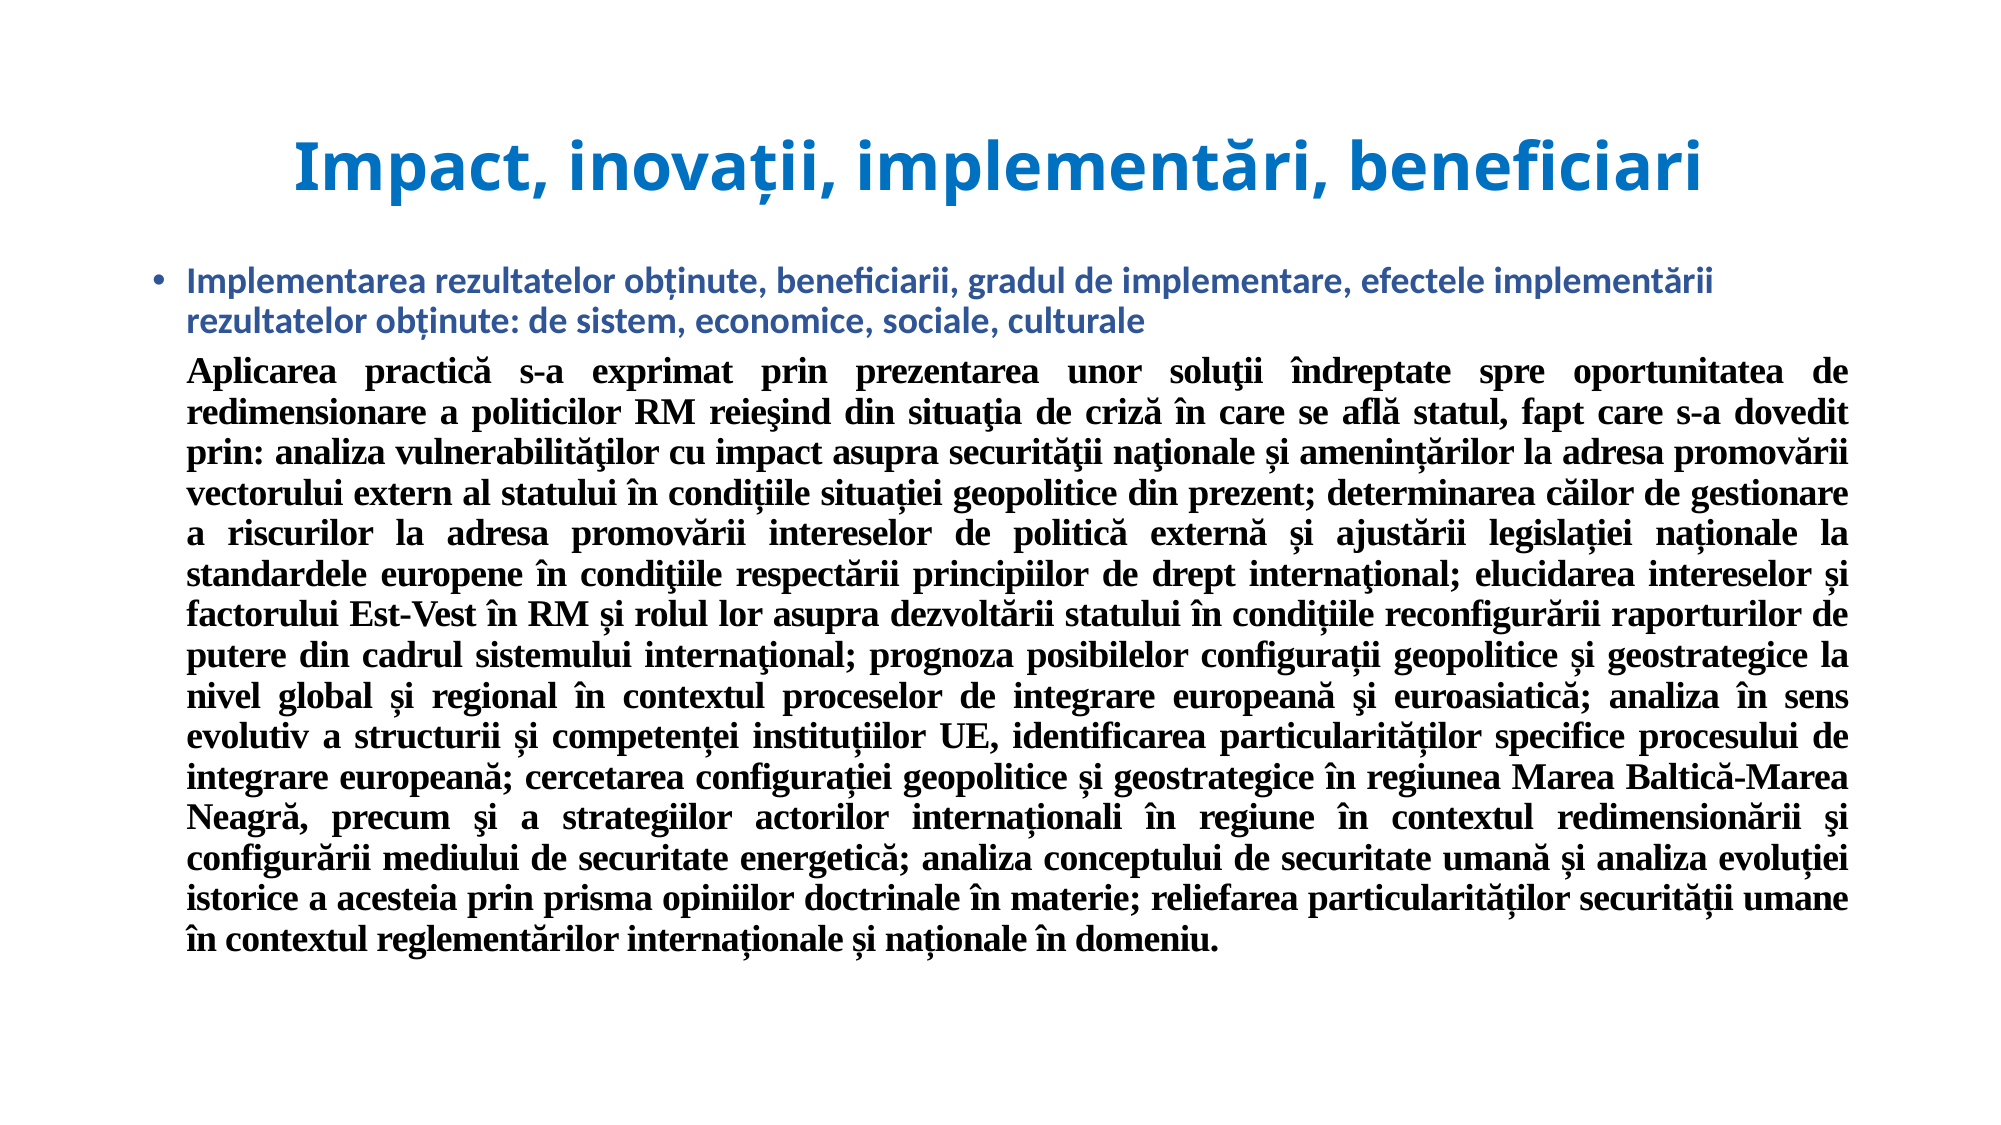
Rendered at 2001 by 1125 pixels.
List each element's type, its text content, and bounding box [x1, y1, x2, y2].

title Impact, inovații, implementări, beneficiari [137, 59, 1863, 253]
list Implementarea rezultatelor obținute, beneficiarii, gradul de implementare, efectele implementării rezultatelor obținute: de sistem, economice, sociale, culturale Aplicarea practică s-a exprimat prin prezentarea unor soluţii îndreptate spre oportunitatea de redimensionare a politicilor RM reieşind din situaţia de criză în care se află statul, fapt care s-a dovedit prin: analiza vulnerabilităţilor cu impact asupra securităţii naţionale și amenințărilor la adresa promovării vectorului extern al statului în condițiile situației geopolitice din prezent; determinarea căilor de gestionare a riscurilor la adresa promovării intereselor de politică externă și ajustării legislației naționale la standardele europene în condiţiile respectării principiilor de drept internaţional; elucidarea intereselor și factorului Est-Vest în RM și rolul lor asupra dezvoltării statului în condițiile reconfigurării raporturilor de putere din cadrul sistemului internaţional; prognoza posibilelor configurații geopolitice și geostrategice la nivel global și regional în contextul proceselor de integrare europeană şi euroasiatică; analiza în sens evolutiv a structurii și competenței instituțiilor UE, identificarea particularităților specifice procesului de integrare europeană; cercetarea configurației geopolitice și geostrategice în regiunea Marea Baltică-Marea Neagră, precum şi a strategiilor actorilor internaționali în regiune în contextul redimensionării şi configurării mediului de securitate energetică; analiza conceptului de securitate umană și analiza evoluției istorice a acesteia prin prisma opiniilor doctrinale în materie; reliefarea particularităților securității umane în contextul reglementărilor internaționale și naționale în domeniu. [137, 253, 1863, 1014]
